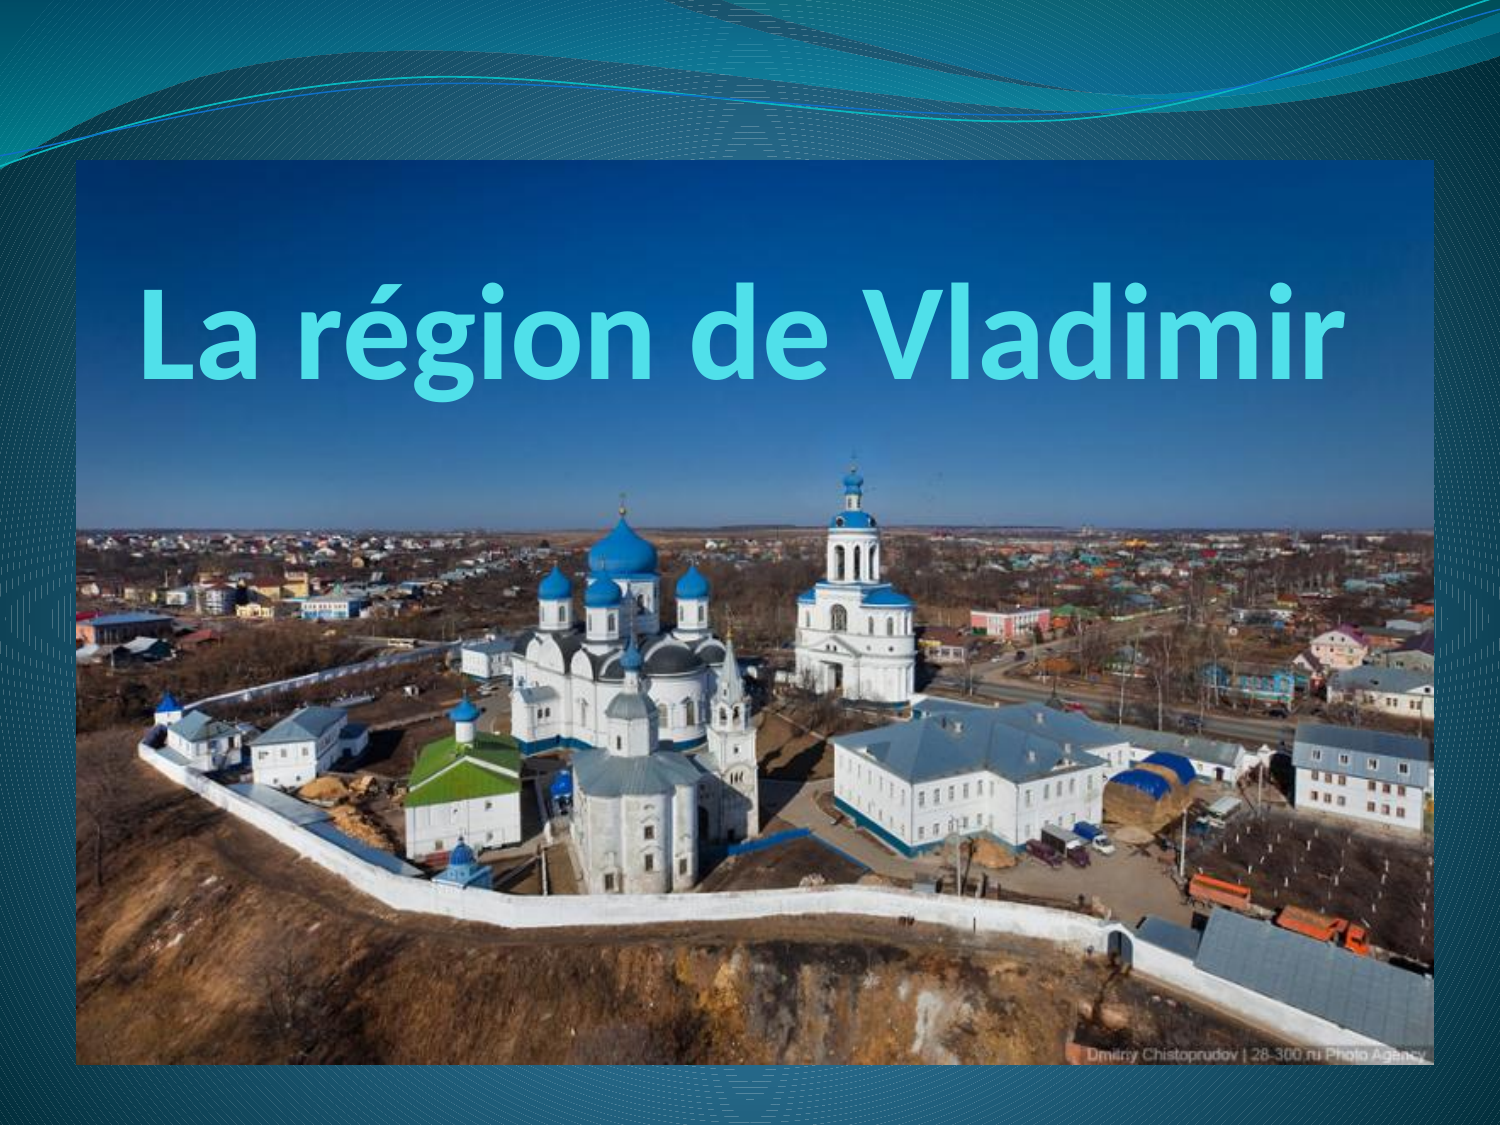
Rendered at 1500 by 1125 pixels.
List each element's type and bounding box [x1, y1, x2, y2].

picture [76, 160, 1434, 1065]
